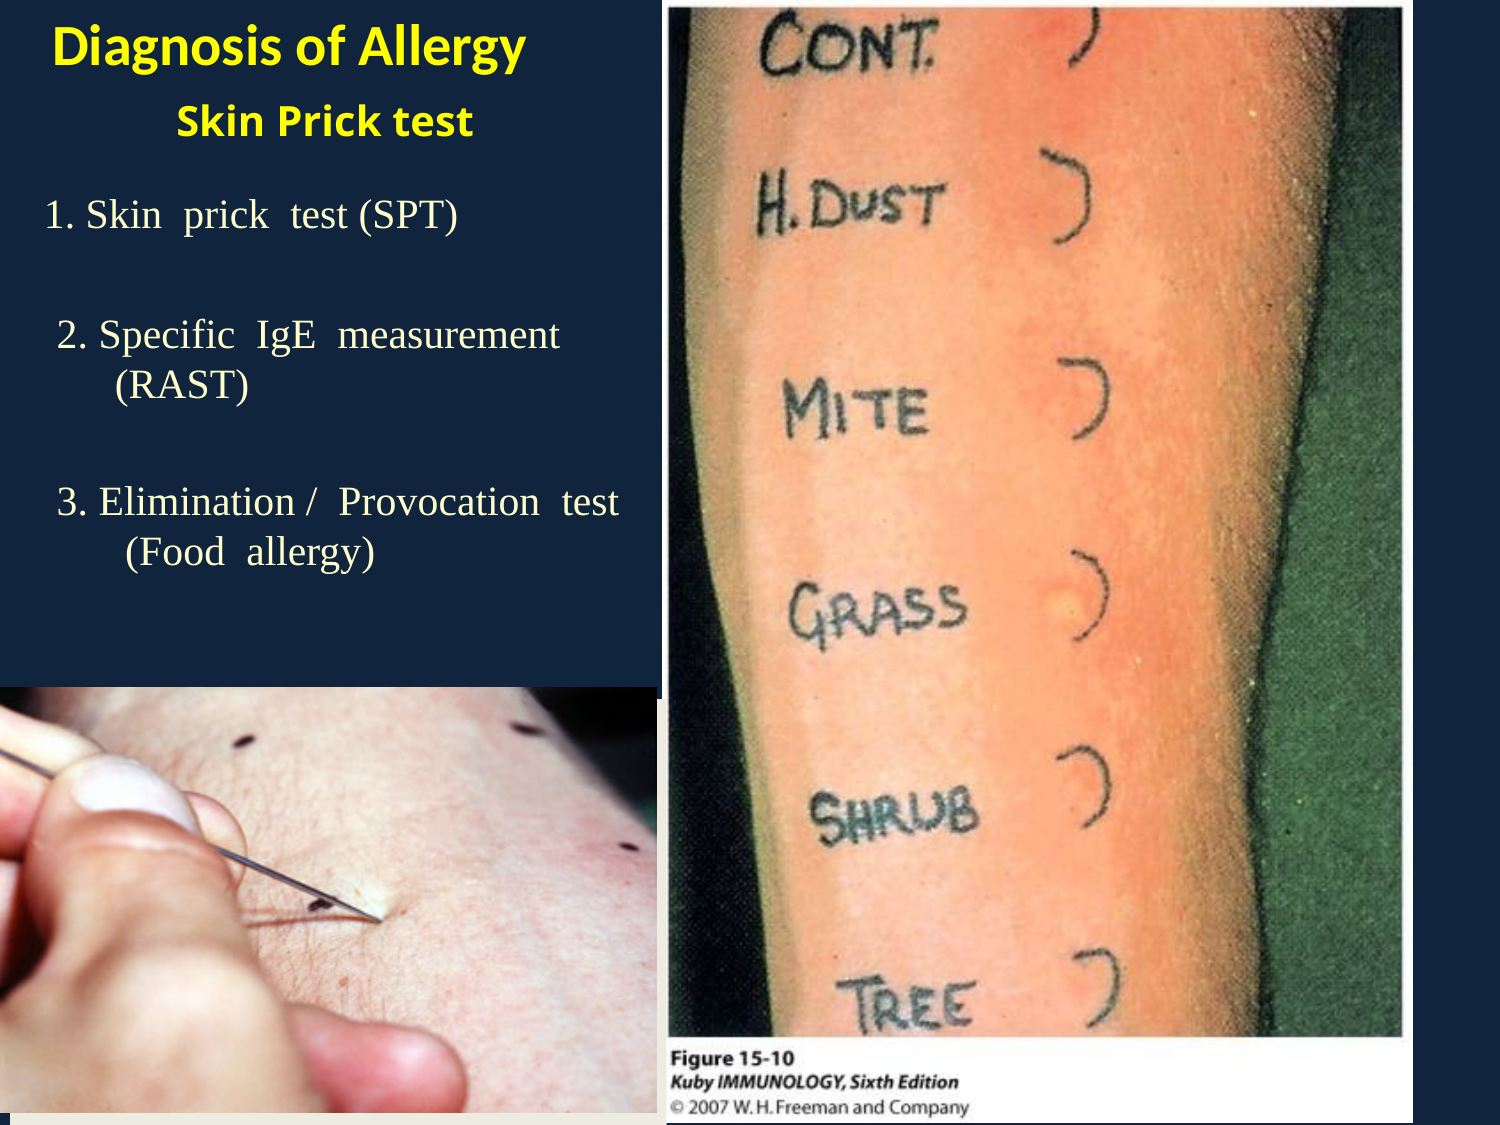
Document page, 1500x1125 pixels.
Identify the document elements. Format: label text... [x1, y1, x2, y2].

picture [662, 0, 1413, 1123]
picture [0, 687, 657, 1113]
text_box Diagnosis of Allergy [37, 0, 613, 85]
text_box Skin Prick test [37, 87, 613, 153]
text_box 1. Skin prick test (SPT) 2. Specific IgE measurement (RAST) 3. Elimination / Provocation test (Food allergy) [0, 162, 638, 685]
